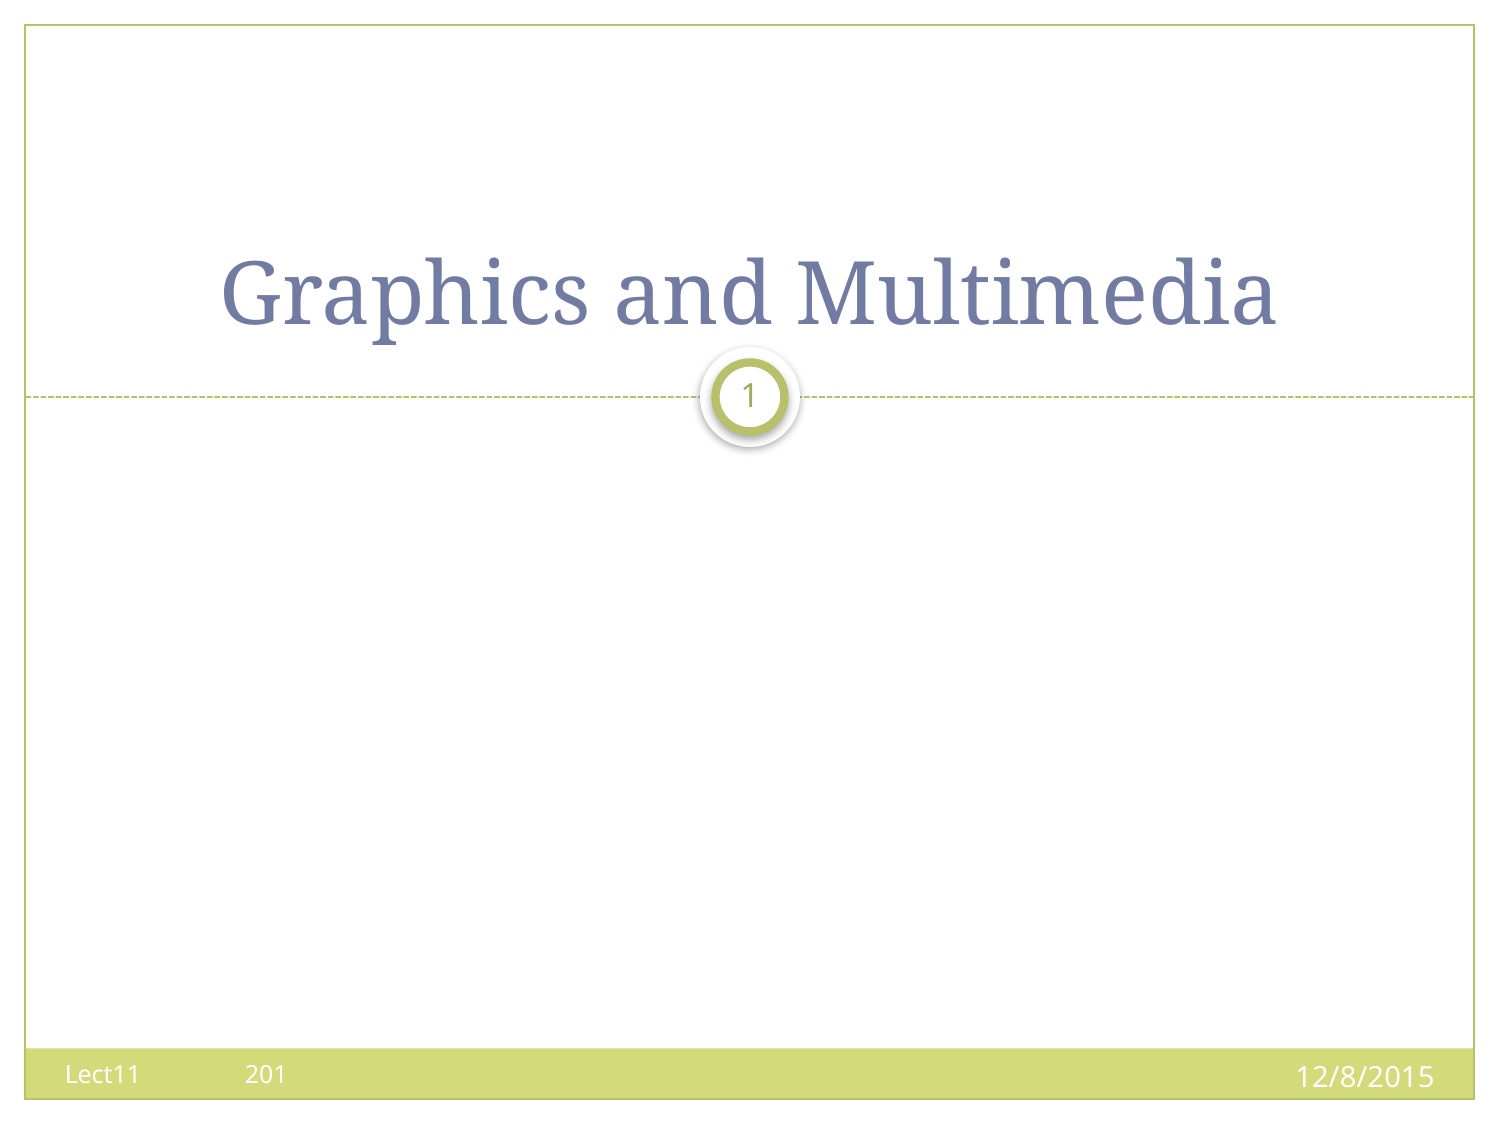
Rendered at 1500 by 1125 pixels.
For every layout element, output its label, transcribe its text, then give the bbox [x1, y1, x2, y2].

slide_number 1 [712, 360, 788, 434]
title Graphics and Multimedia [112, 62, 1388, 350]
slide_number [950, 1050, 1450, 1111]
footer Lect11 201 [50, 1051, 638, 1112]
